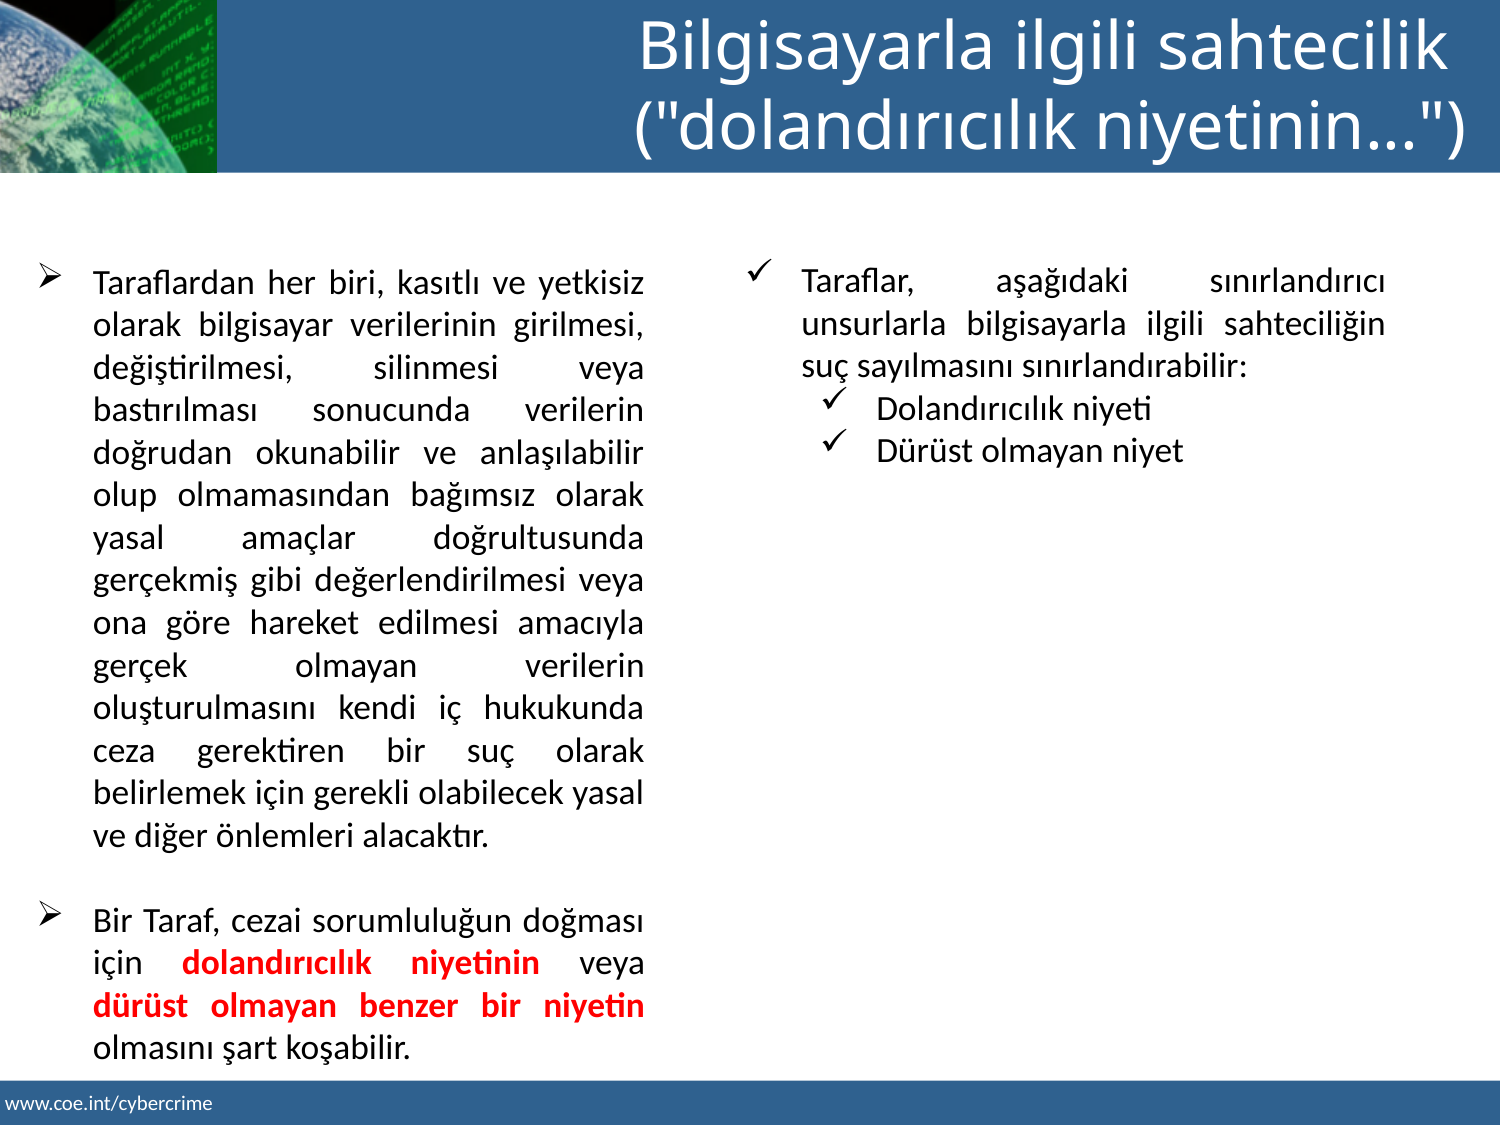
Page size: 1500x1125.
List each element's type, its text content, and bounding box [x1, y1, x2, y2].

text_box Taraflar, aşağıdaki sınırlandırıcı unsurlarla bilgisayarla ilgili sahteciliğin suç sayılmasını sınırlandırabilir: Dolandırıcılık niyeti Dürüst olmayan niyet [730, 249, 1402, 477]
picture [0, 0, 217, 173]
text_box Bilgisayarla ilgili sahtecilik ("dolandırıcılık niyetinin...") [230, 0, 1483, 171]
text_box Taraflardan her biri, kasıtlı ve yetkisiz olarak bilgisayar verilerinin girilmesi, değiştirilmesi, silinmesi veya bastırılması sonucunda verilerin doğrudan okunabilir ve anlaşılabilir olup olmamasından bağımsız olarak yasal amaçlar doğrultusunda gerçekmiş gibi değerlendirilmesi veya ona göre hareket edilmesi amacıyla gerçek olmayan verilerin oluşturulmasını kendi iç hukukunda ceza gerektiren bir suç olarak belirlemek için gerekli olabilecek yasal ve diğer önlemleri alacaktır. Bir Taraf, cezai sorumluluğun doğması için dolandırıcılık niyetinin veya dürüst olmayan benzer bir niyetin olmasını şart koşabilir. [21, 251, 660, 1075]
